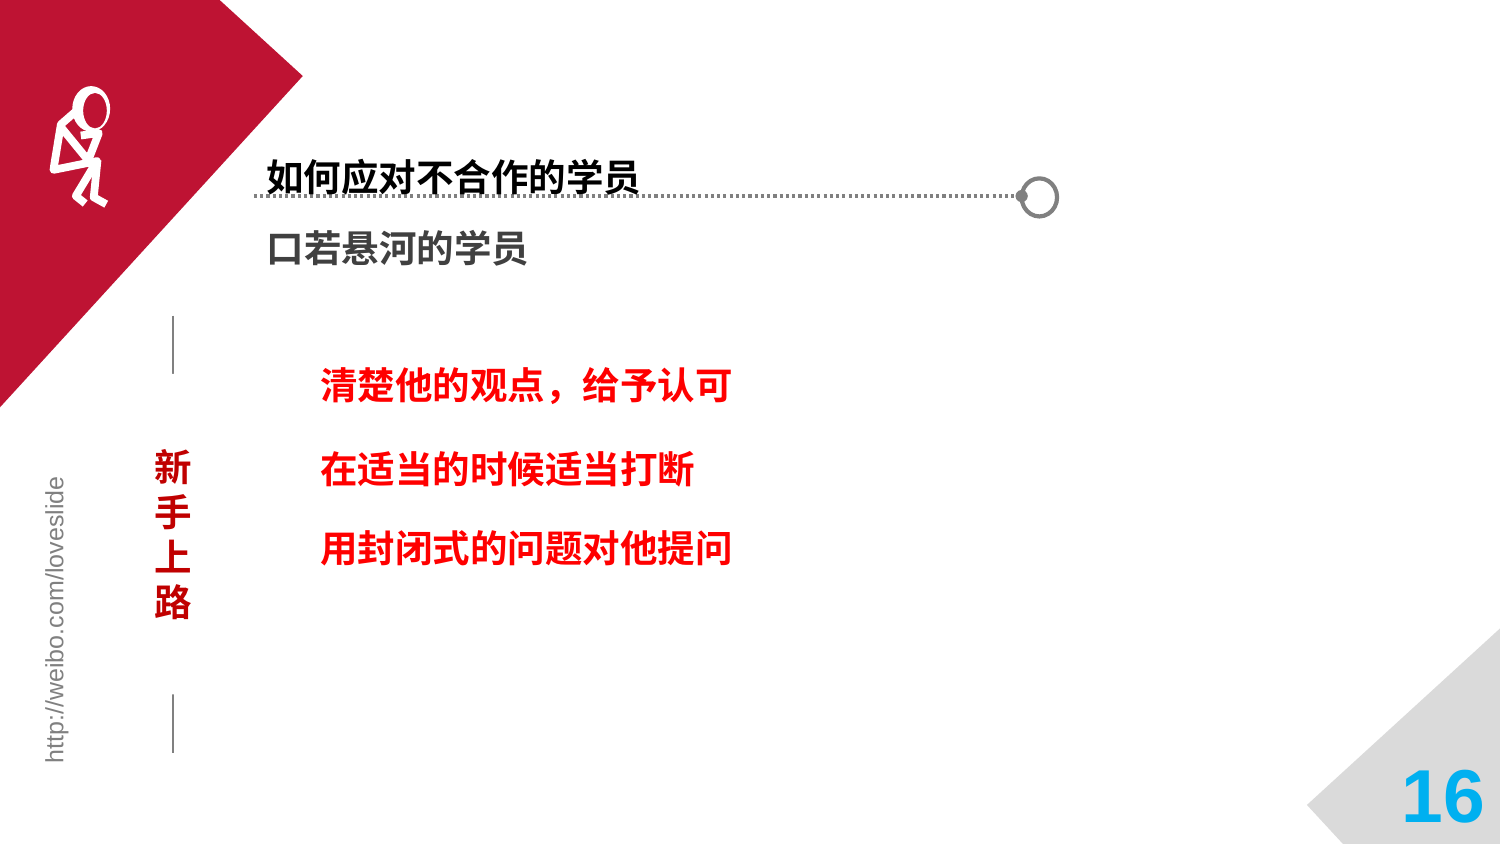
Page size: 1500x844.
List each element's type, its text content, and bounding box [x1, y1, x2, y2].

text_box 16 [1376, 764, 1500, 822]
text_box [253, 178, 1058, 217]
text_box 新手上路 [177, 373, 211, 695]
text_box 清楚他的观点，给予认可 [305, 332, 781, 415]
text_box [1306, 628, 1500, 844]
text_box 新手上路 [135, 373, 168, 695]
text_box 如何应对不合作的学员 [251, 124, 683, 178]
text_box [53, 85, 111, 205]
text_box 用封闭式的问题对他提问 [305, 495, 781, 578]
text_box 在适当的时候适当打断 [305, 415, 781, 495]
text_box 口若悬河的学员 [251, 222, 643, 278]
text_box http://weibo.com/loveslide [30, 461, 76, 779]
text_box [0, 0, 303, 408]
